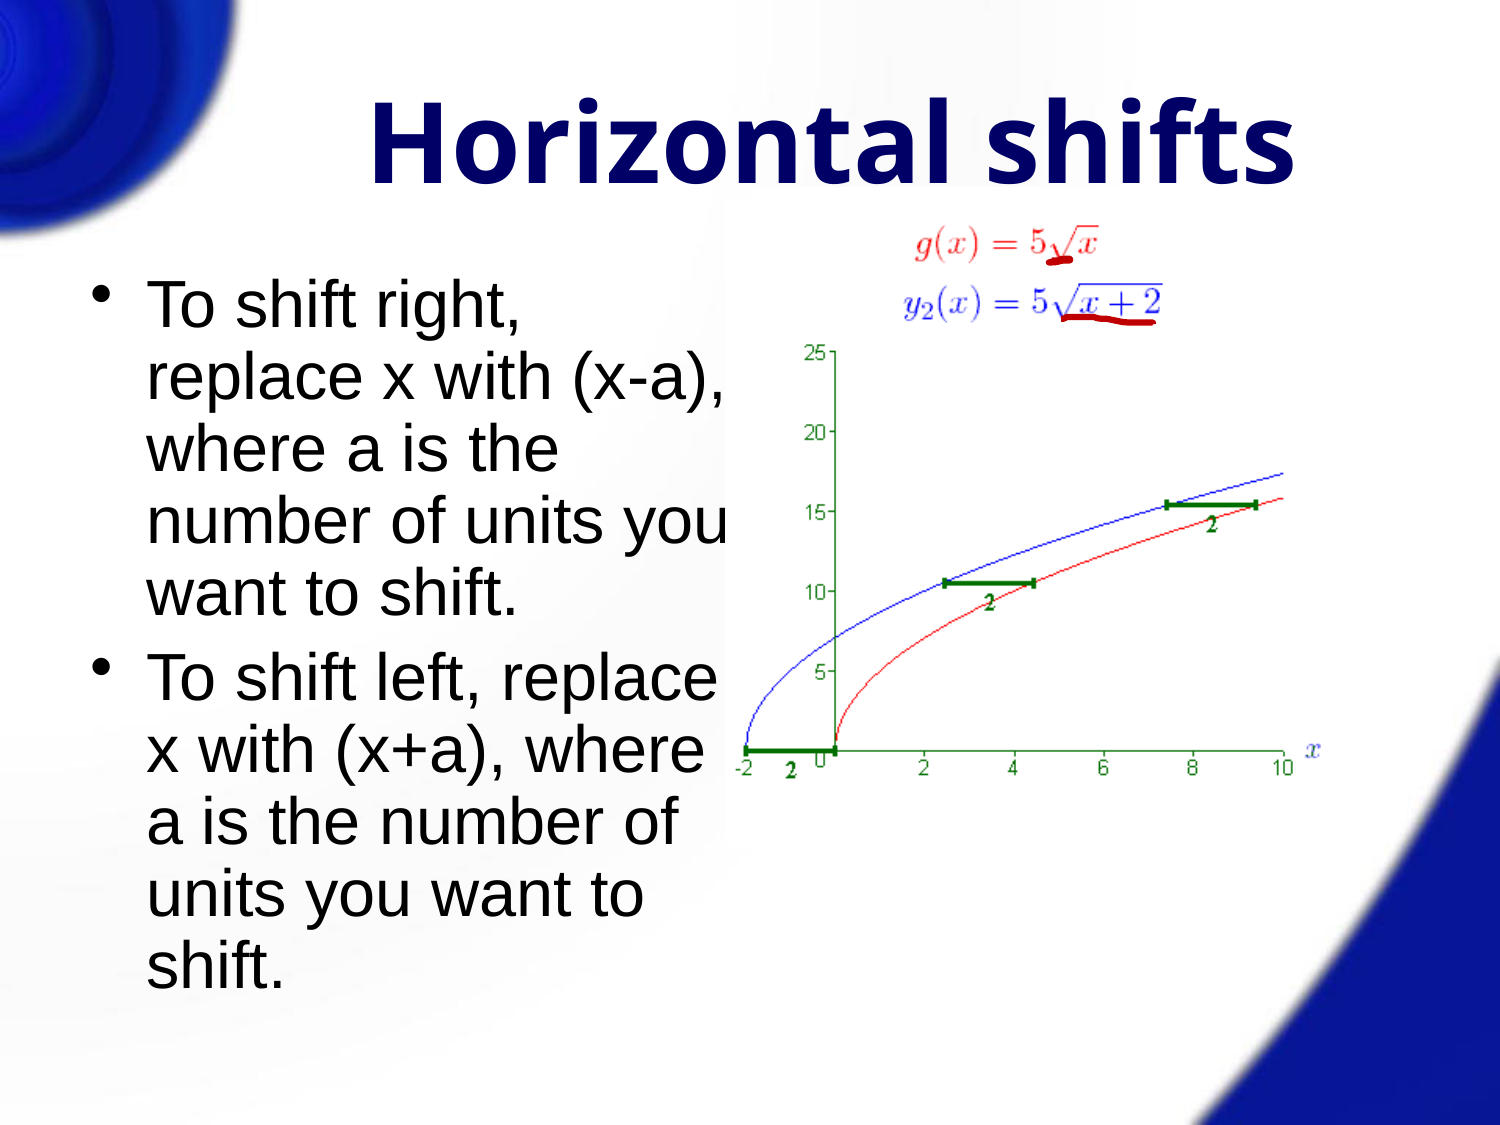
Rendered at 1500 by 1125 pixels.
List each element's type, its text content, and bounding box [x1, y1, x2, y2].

list To shift right, replace x with (x-a), where a is the number of units you want to shift. To shift left, replace x with (x+a), where a is the number of units you want to shift. [74, 262, 763, 1013]
picture [0, 0, 1500, 1125]
title Horizontal shifts [162, 44, 1500, 233]
